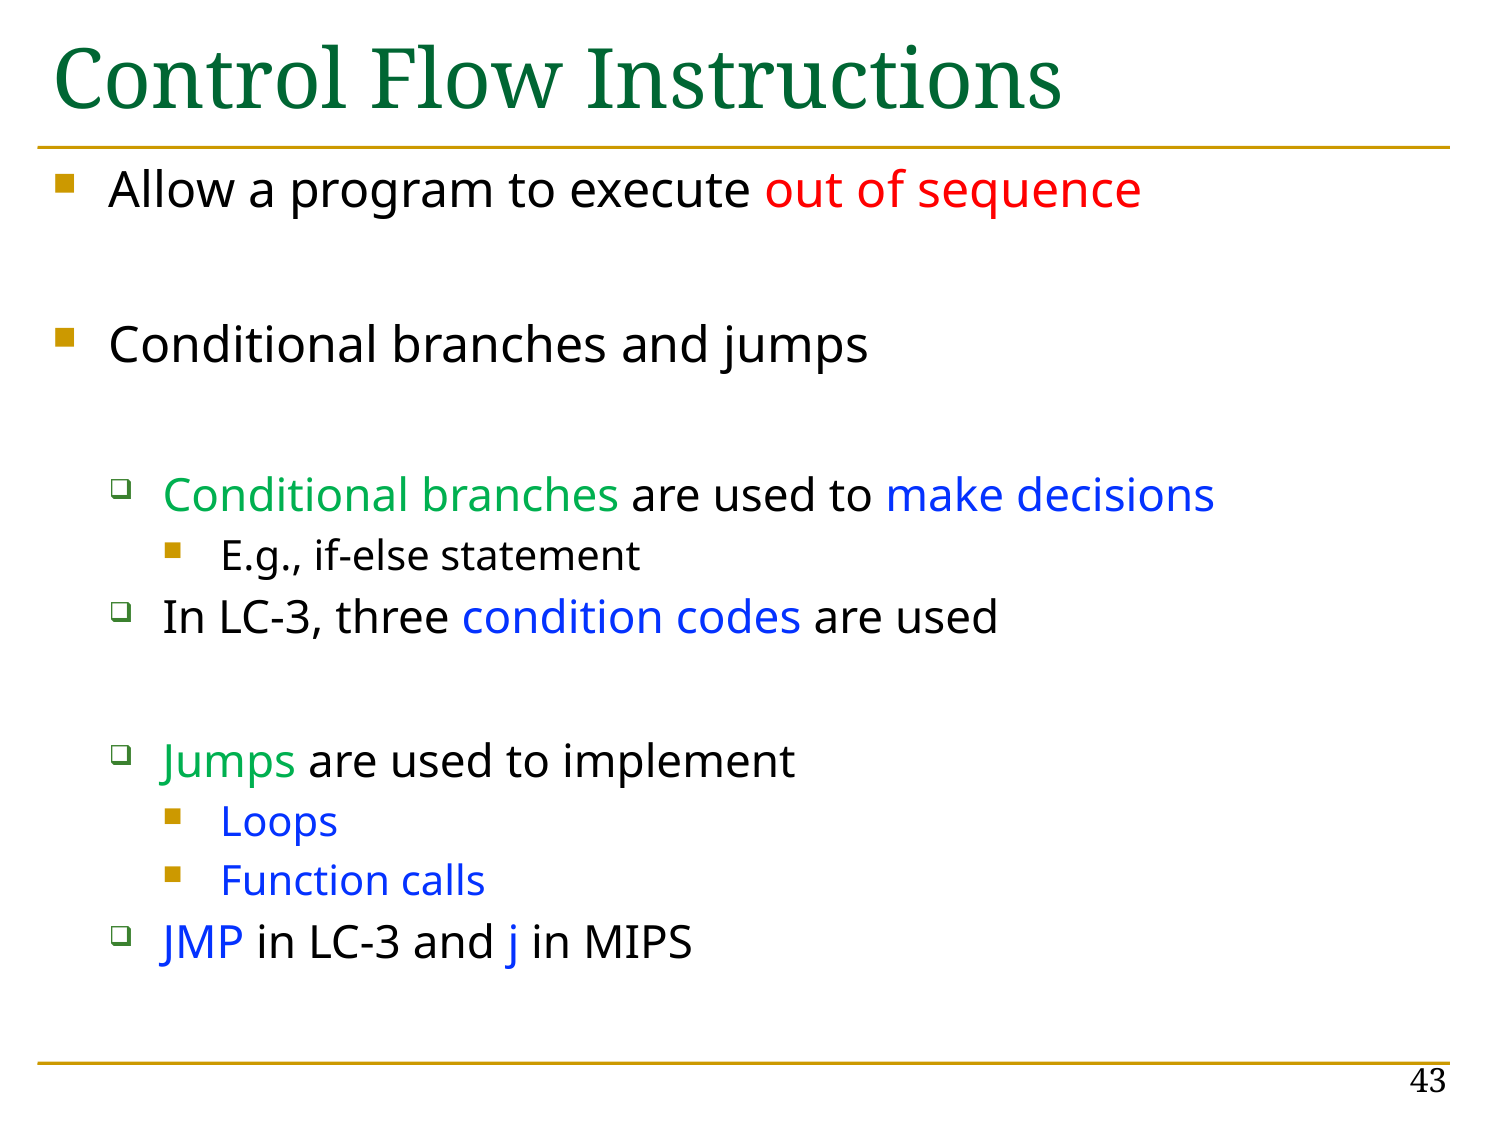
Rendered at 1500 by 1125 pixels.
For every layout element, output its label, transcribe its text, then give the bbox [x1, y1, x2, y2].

title Control Flow Instructions [37, 0, 1450, 149]
list Allow a program to execute out of sequence Conditional branches and jumps Conditional branches are used to make decisions E.g., if-else statement In LC-3, three condition codes are used Jumps are used to implement Loops Function calls JMP in LC-3 and j in MIPS [37, 149, 1450, 1063]
slide_number 43 [1111, 1036, 1462, 1112]
